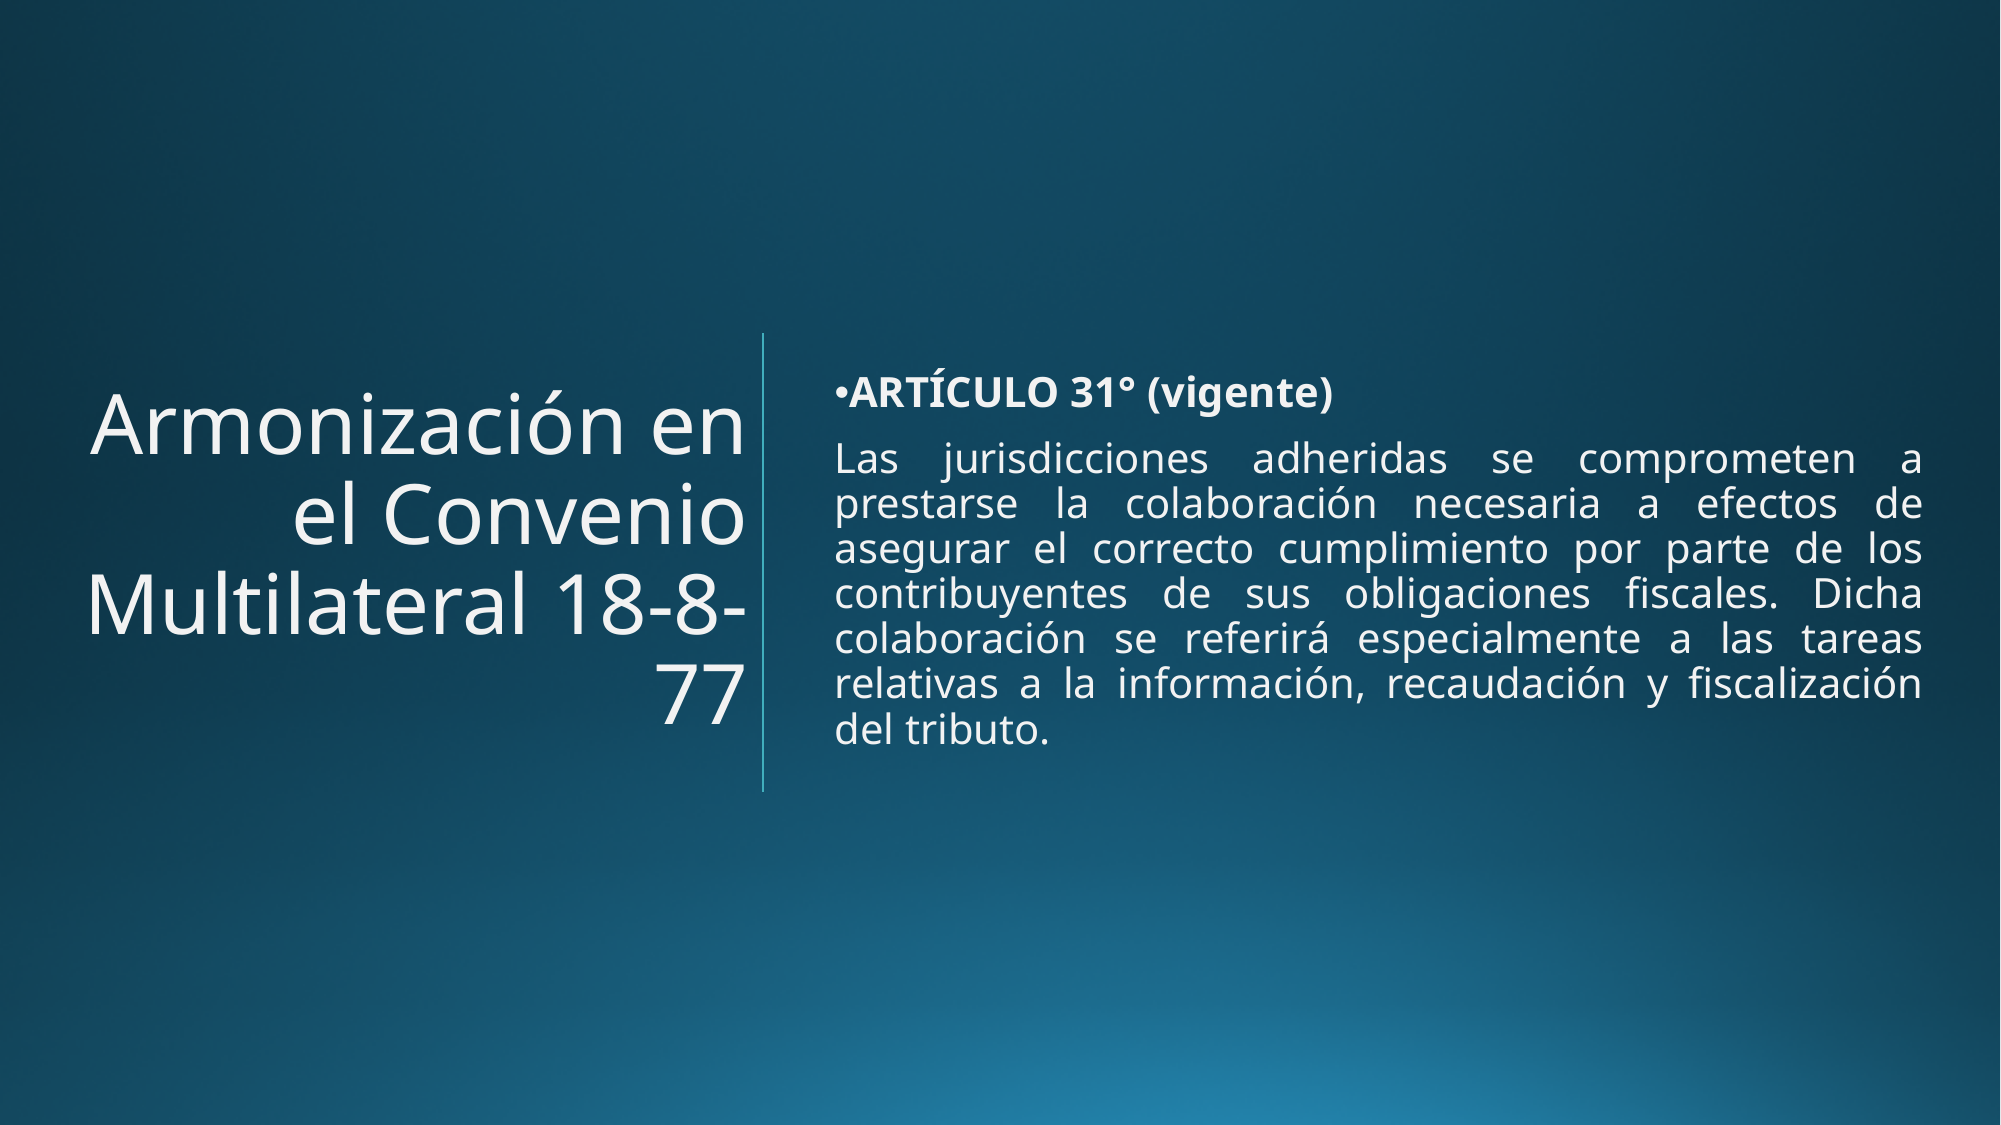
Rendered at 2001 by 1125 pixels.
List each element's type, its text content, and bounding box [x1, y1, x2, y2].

text_box [0, 0, 2000, 1125]
list ARTÍCULO 31° (vigente) Las jurisdicciones adheridas se comprometen a prestarse la colaboración necesaria a efectos de asegurar el correcto cumplimiento por parte de los contribuyentes de sus obligaciones fiscales. Dicha colaboración se referirá especialmente a las tareas relativas a la información, recaudación y fiscalización del tributo. [819, 183, 1940, 942]
title Armonización en el Convenio Multilateral 18-8-77 [14, 183, 764, 942]
